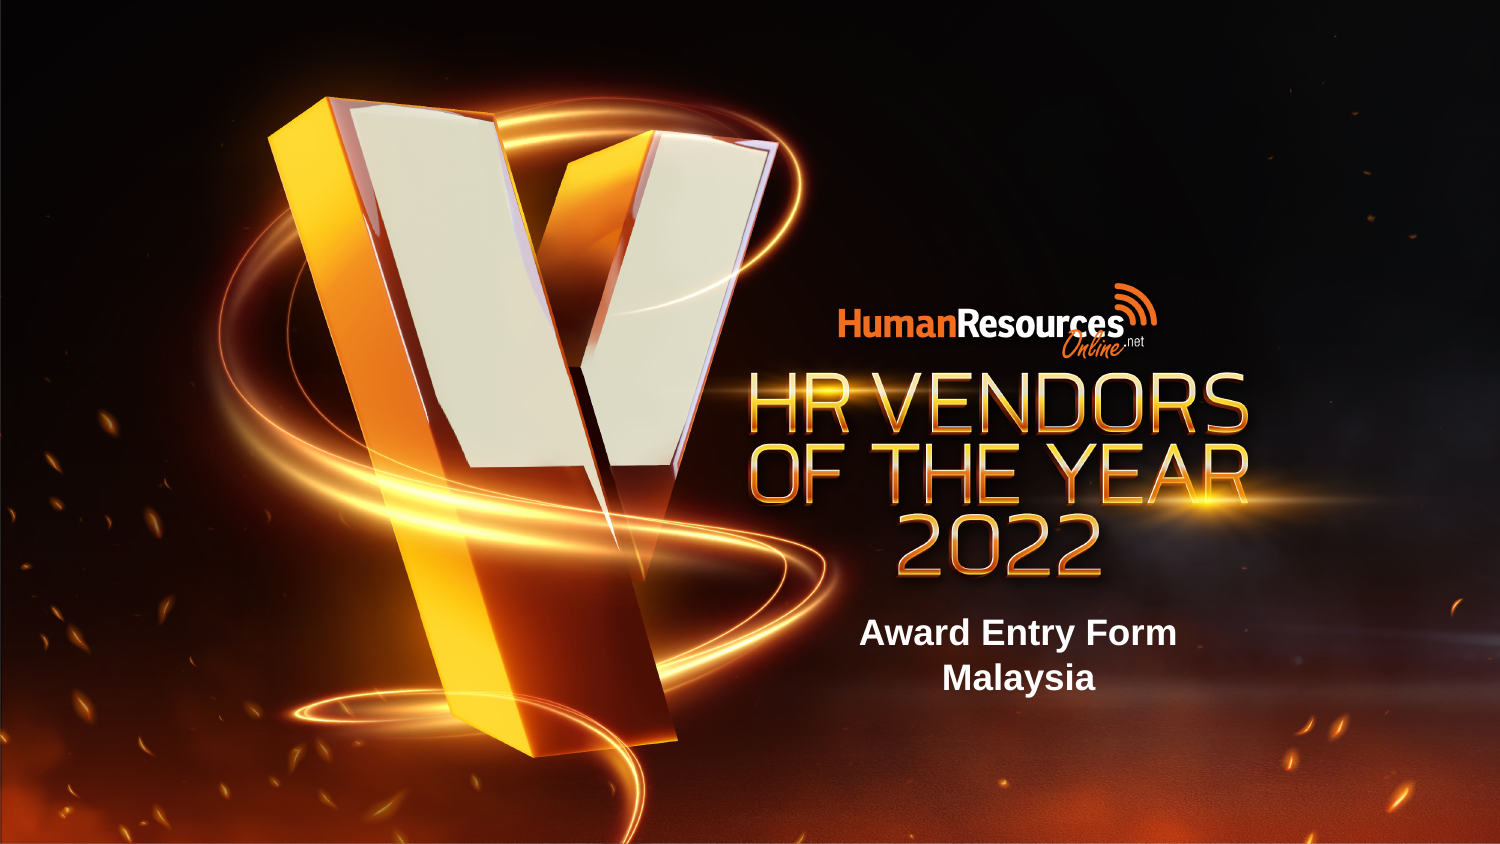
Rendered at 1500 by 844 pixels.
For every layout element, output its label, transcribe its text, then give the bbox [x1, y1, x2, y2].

title Award Entry Form Malaysia [702, 601, 1335, 706]
picture [0, 0, 1500, 844]
